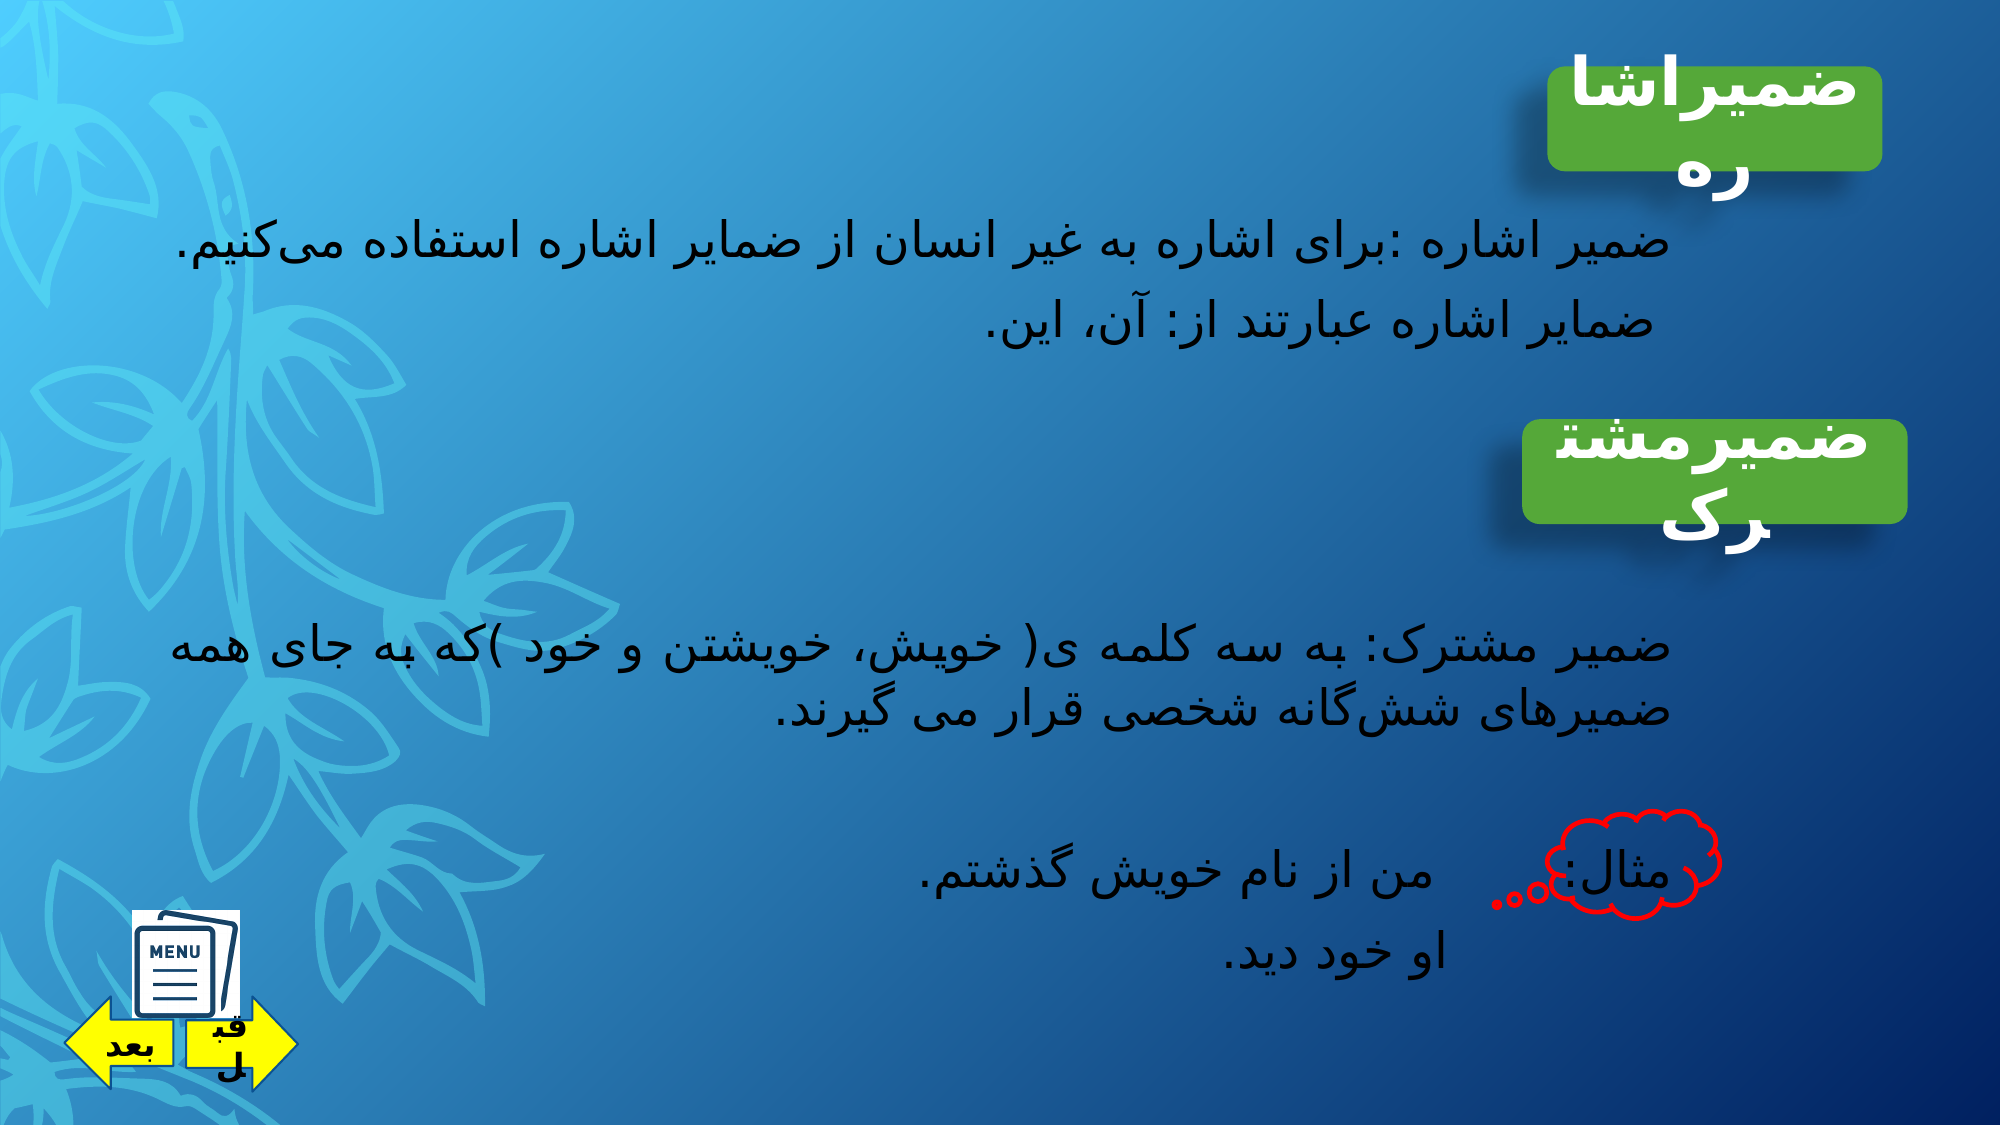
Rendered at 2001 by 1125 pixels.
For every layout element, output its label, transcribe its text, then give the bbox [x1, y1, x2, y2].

text_box [1546, 810, 1721, 920]
text_box ضمیرمشترک [1521, 418, 1909, 526]
text_box قبل [185, 995, 299, 1093]
text_box [1507, 892, 1522, 907]
text_box [1492, 900, 1501, 909]
picture [132, 910, 240, 1018]
text_box بعد [63, 995, 175, 1091]
text_box ضمیراشاره [1546, 65, 1884, 173]
text_box [1528, 882, 1548, 903]
text_box ضمیر اشاره :برای اشاره به غیر انسان از ضمایر اشاره استفاده می‌کنیم. ضمایر اشاره عبارتند از: آن، این. ضمیر مشترک: به سه کلمه ی( خویش، خویشتن و خود )که به جای همه ضمیرهای شش‌گانه شخصی قرار می گیرند. مثال: من از نام خویش گذشتم. او خود دید. [153, 195, 1688, 986]
